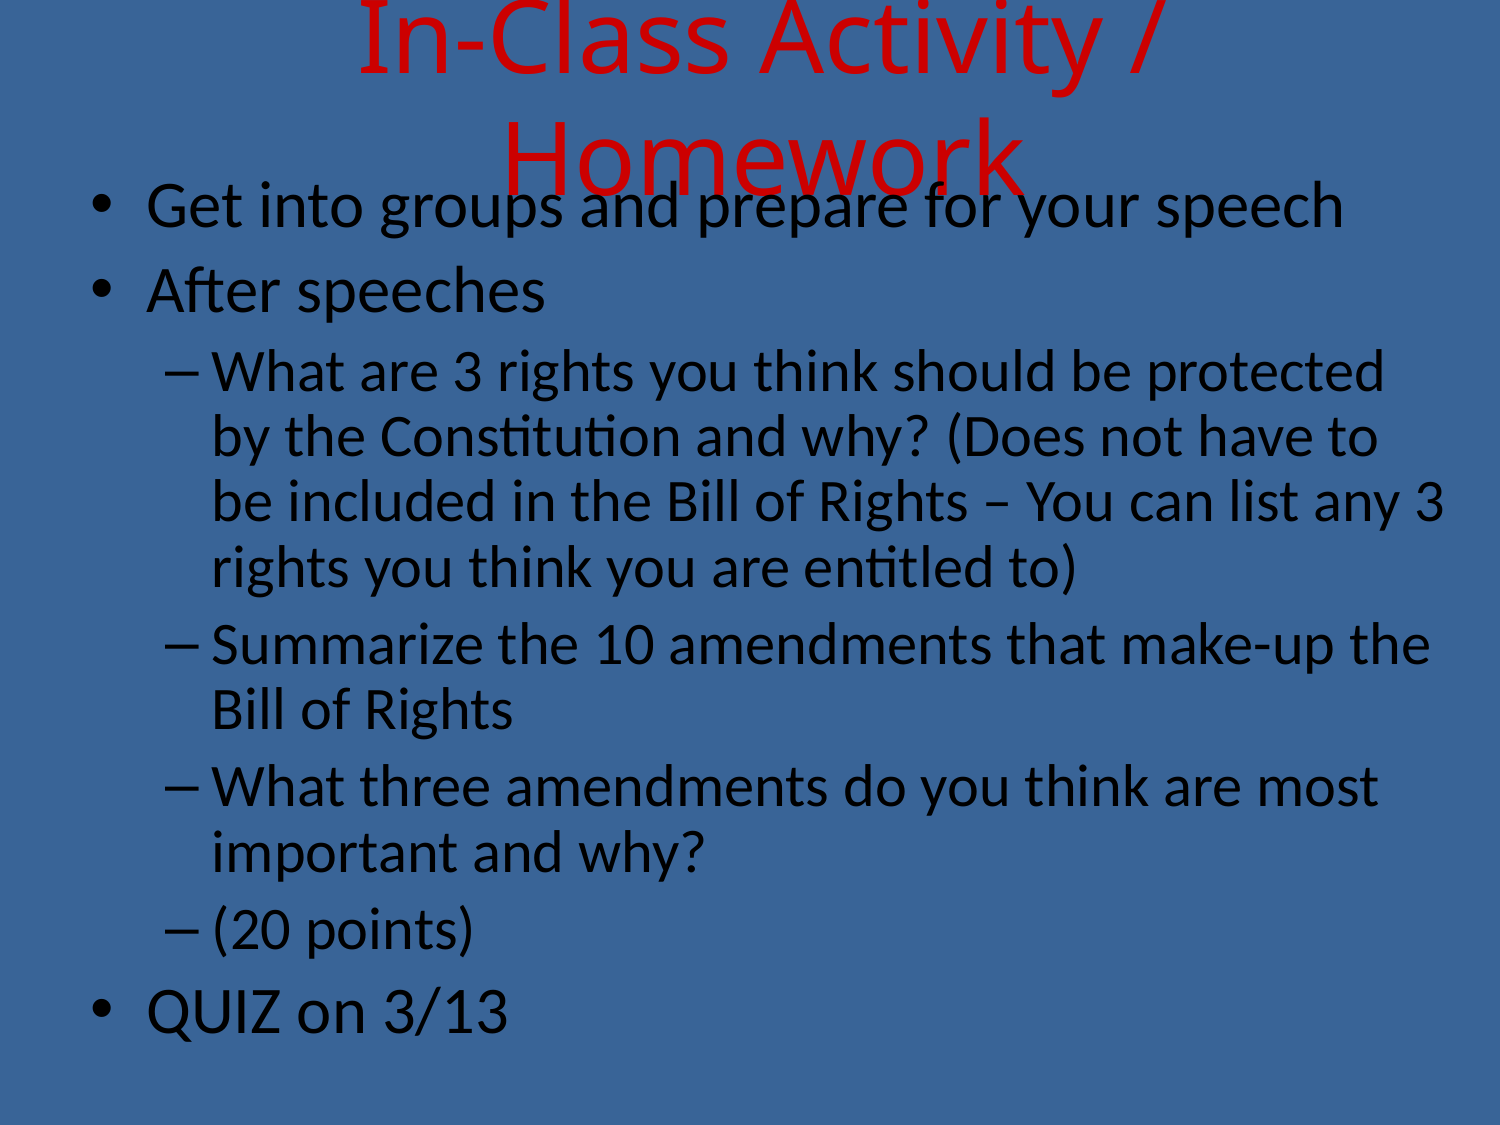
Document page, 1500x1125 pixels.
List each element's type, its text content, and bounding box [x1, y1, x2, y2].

list Get into groups and prepare for your speech After speeches What are 3 rights you think should be protected by the Constitution and why? (Does not have to be included in the Bill of Rights – You can list any 3 rights you think you are entitled to) Summarize the 10 amendments that make-up the Bill of Rights What three amendments do you think are most important and why? (20 points) QUIZ on 3/13 [74, 162, 1463, 1076]
title In-Class Activity / Homework [87, 0, 1438, 162]
